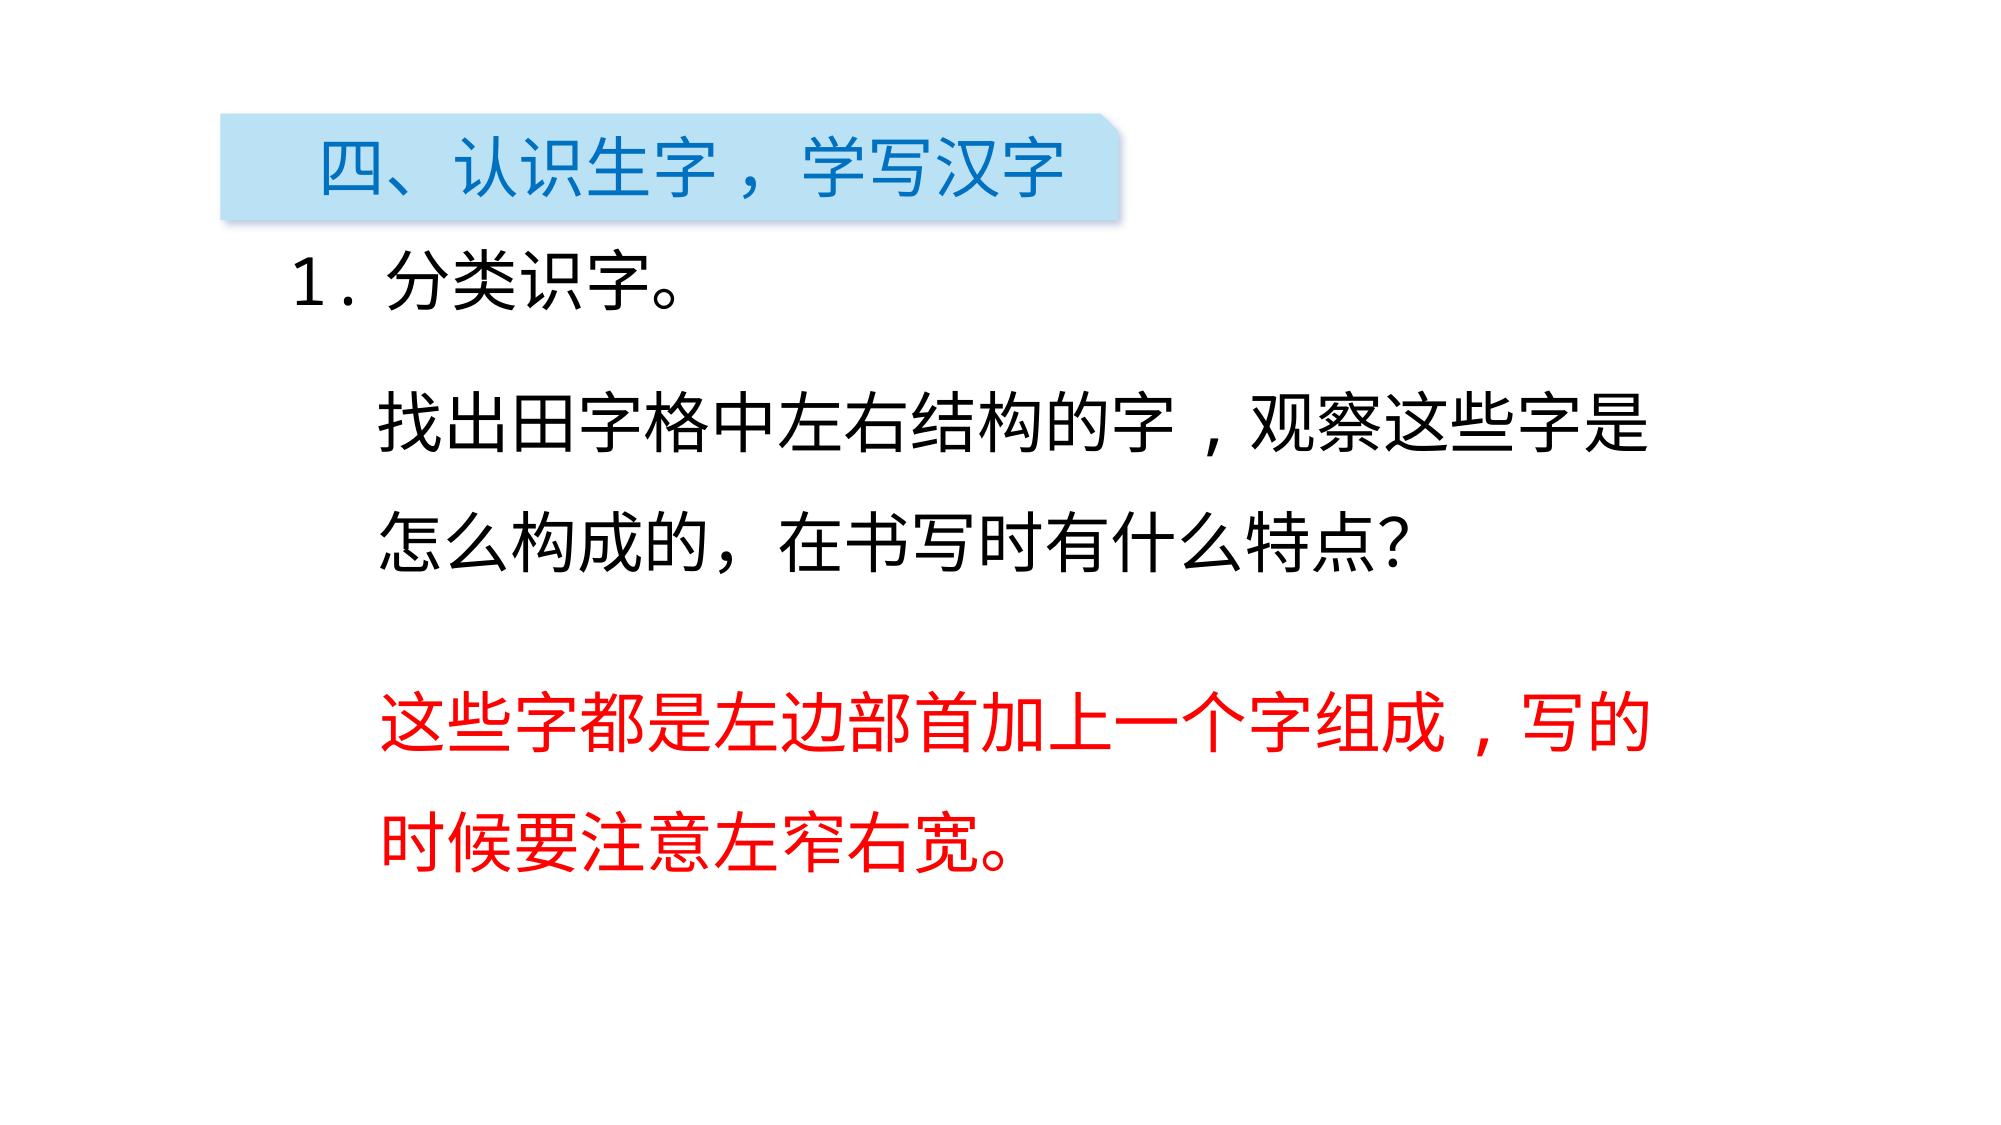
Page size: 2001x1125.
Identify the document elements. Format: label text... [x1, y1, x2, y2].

text_box 这些字都是左边部首加上一个字组成,写的时候要注意左窄右宽。 [365, 633, 1677, 888]
text_box 1.分类识字。 [234, 231, 734, 327]
text_box [219, 112, 1120, 222]
text_box 找出田字格中左右结构的字,观察这些字是怎么构成的，在书写时有什么特点？ [362, 333, 1680, 589]
text_box 四、认识生字 ，学写汉字 [304, 118, 1084, 214]
